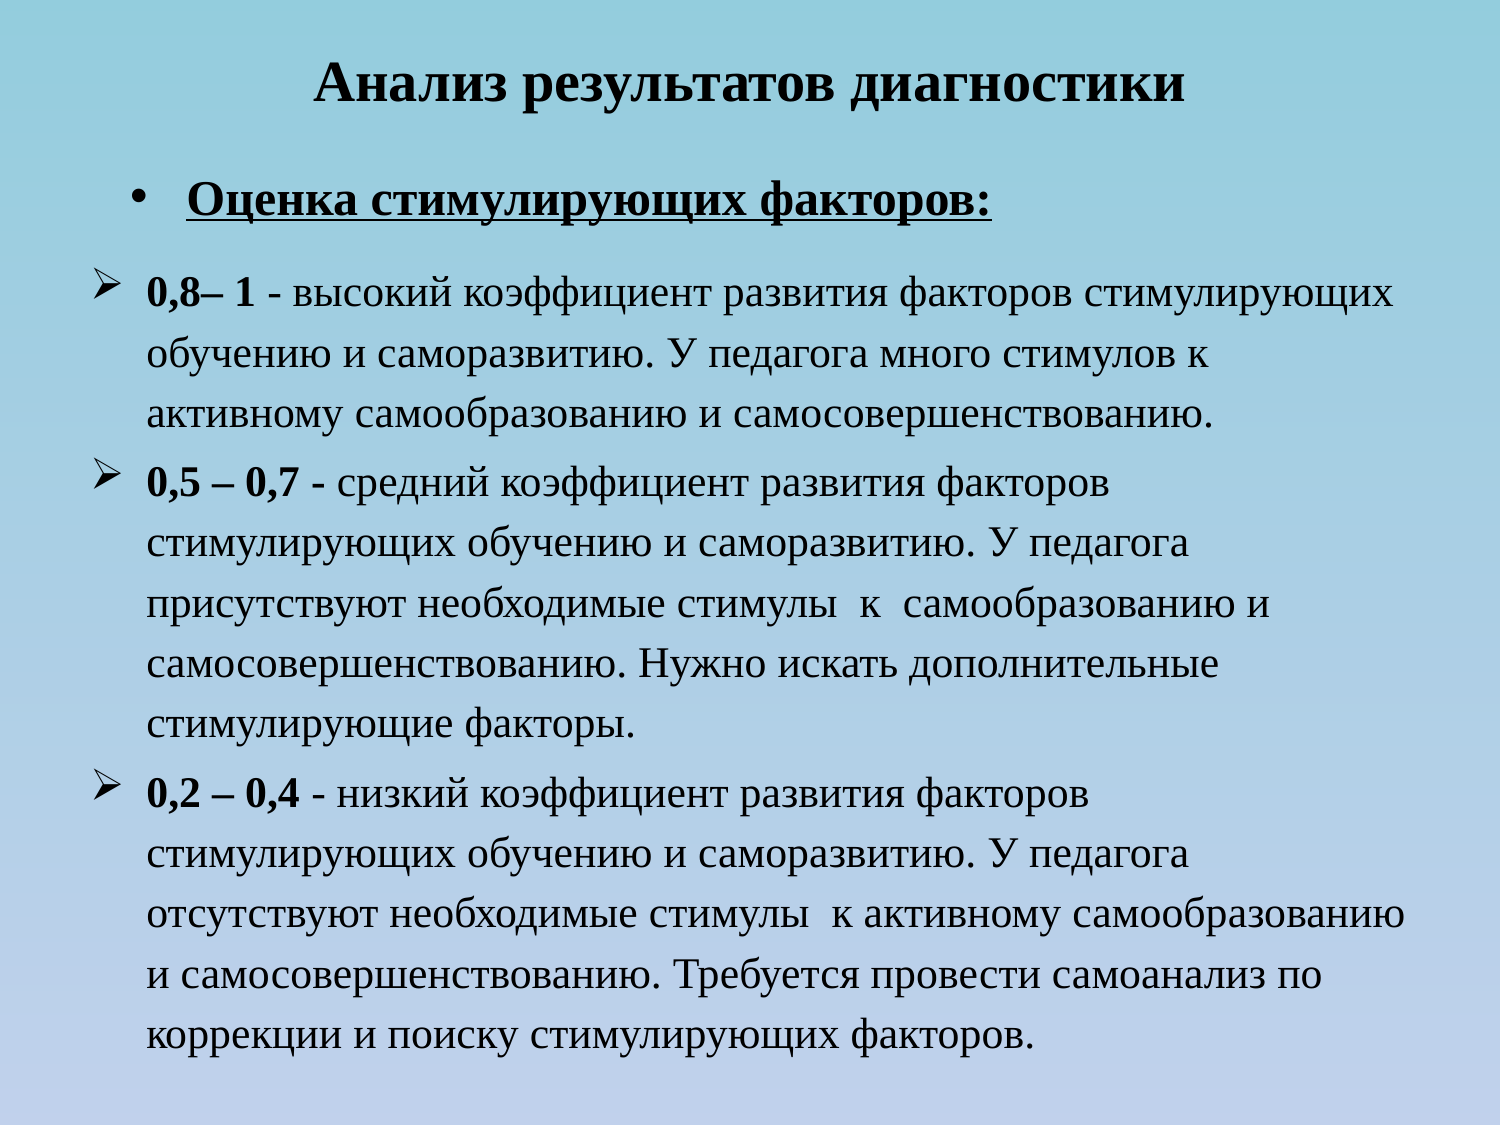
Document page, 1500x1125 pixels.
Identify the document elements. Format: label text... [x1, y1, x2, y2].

title Анализ результатов диагностики [75, 19, 1425, 138]
list Оценка стимулирующих факторов: 0,8– 1 - высокий коэффициент развития факторов стимулирующих обучению и саморазвитию. У педагога много стимулов к активному самообразованию и самосовершенствованию. 0,5 – 0,7 - средний коэффициент развития факторов стимулирующих обучению и саморазвитию. У педагога присутствуют необходимые стимулы к самообразованию и самосовершенствованию. Нужно искать дополнительные стимулирующие факторы. 0,2 – 0,4 - низкий коэффициент развития факторов стимулирующих обучению и саморазвитию. У педагога отсутствуют необходимые стимулы к активному самообразованию и самосовершенствованию. Требуется провести самоанализ по коррекции и поиску стимулирующих факторов. [75, 149, 1425, 1083]
